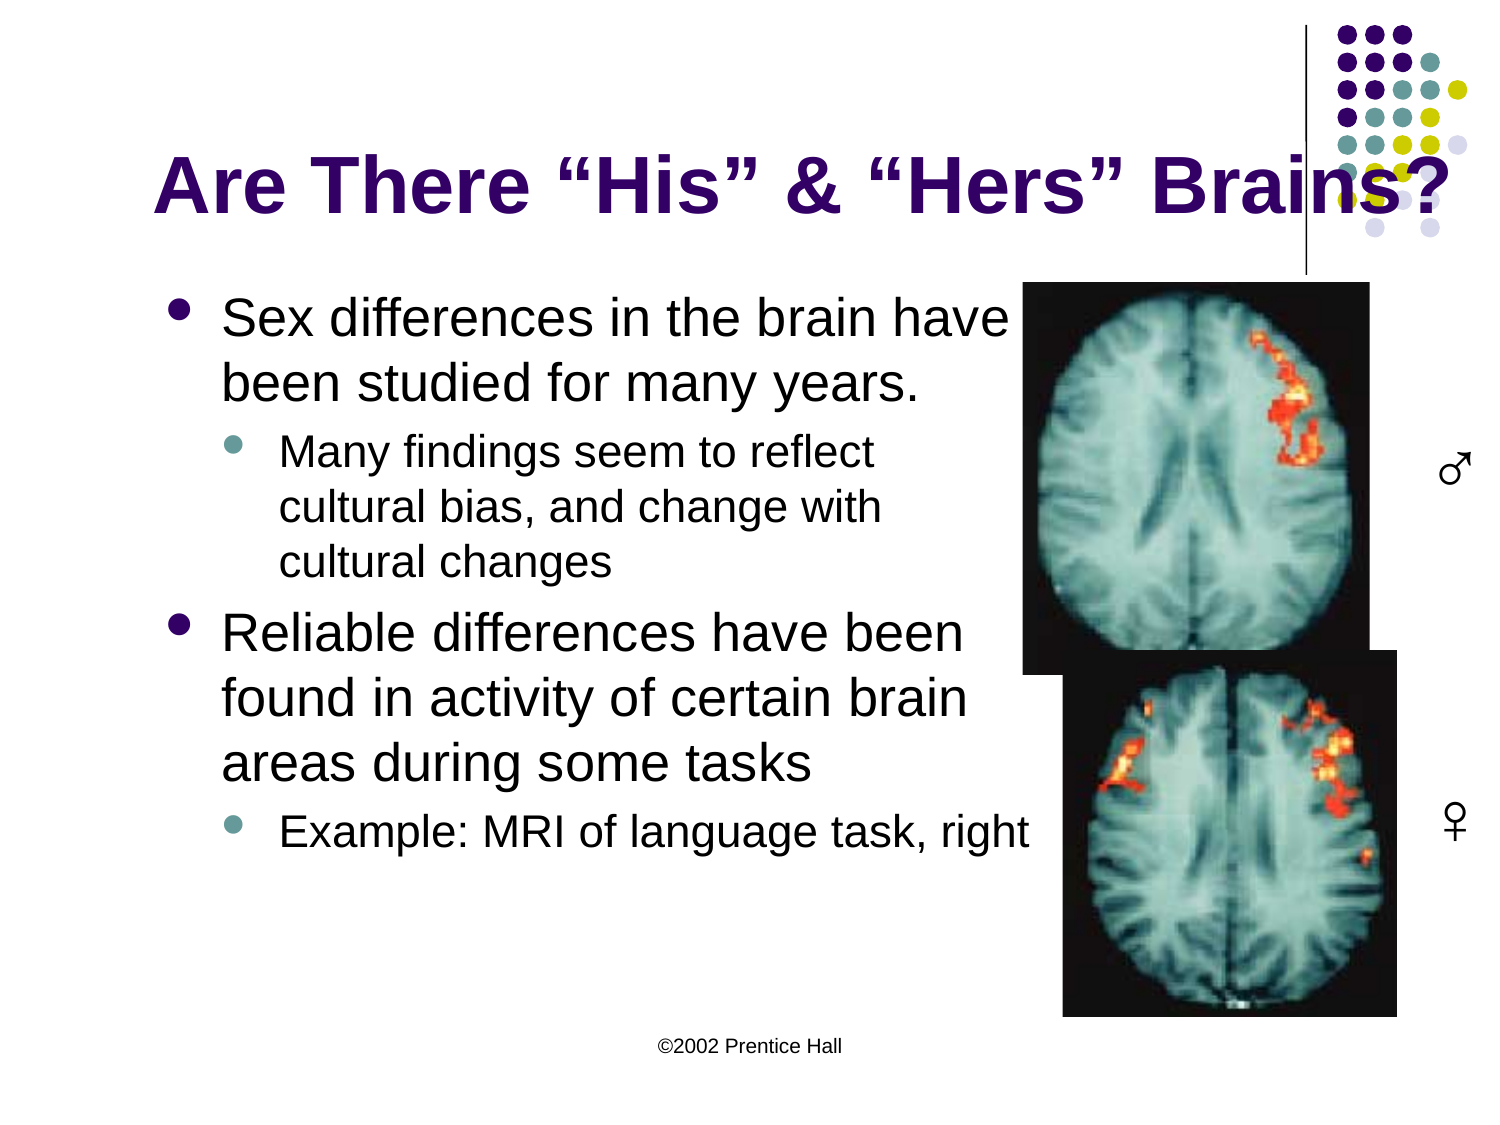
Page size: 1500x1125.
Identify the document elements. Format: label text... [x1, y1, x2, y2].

title Are There “His” & “Hers” Brains? [137, 50, 1500, 238]
text_box ♀ [1412, 762, 1500, 868]
picture [1062, 649, 1398, 1017]
text_box ♂ [1412, 412, 1500, 518]
list Sex differences in the brain have been studied for many years. Many findings seem to reflect cultural bias, and change with cultural changes Reliable differences have been found in activity of certain brain areas during some tasks Example: MRI of language task, right [150, 275, 1050, 1050]
footer ©2002 Prentice Hall [512, 1050, 988, 1100]
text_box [1022, 281, 1370, 675]
